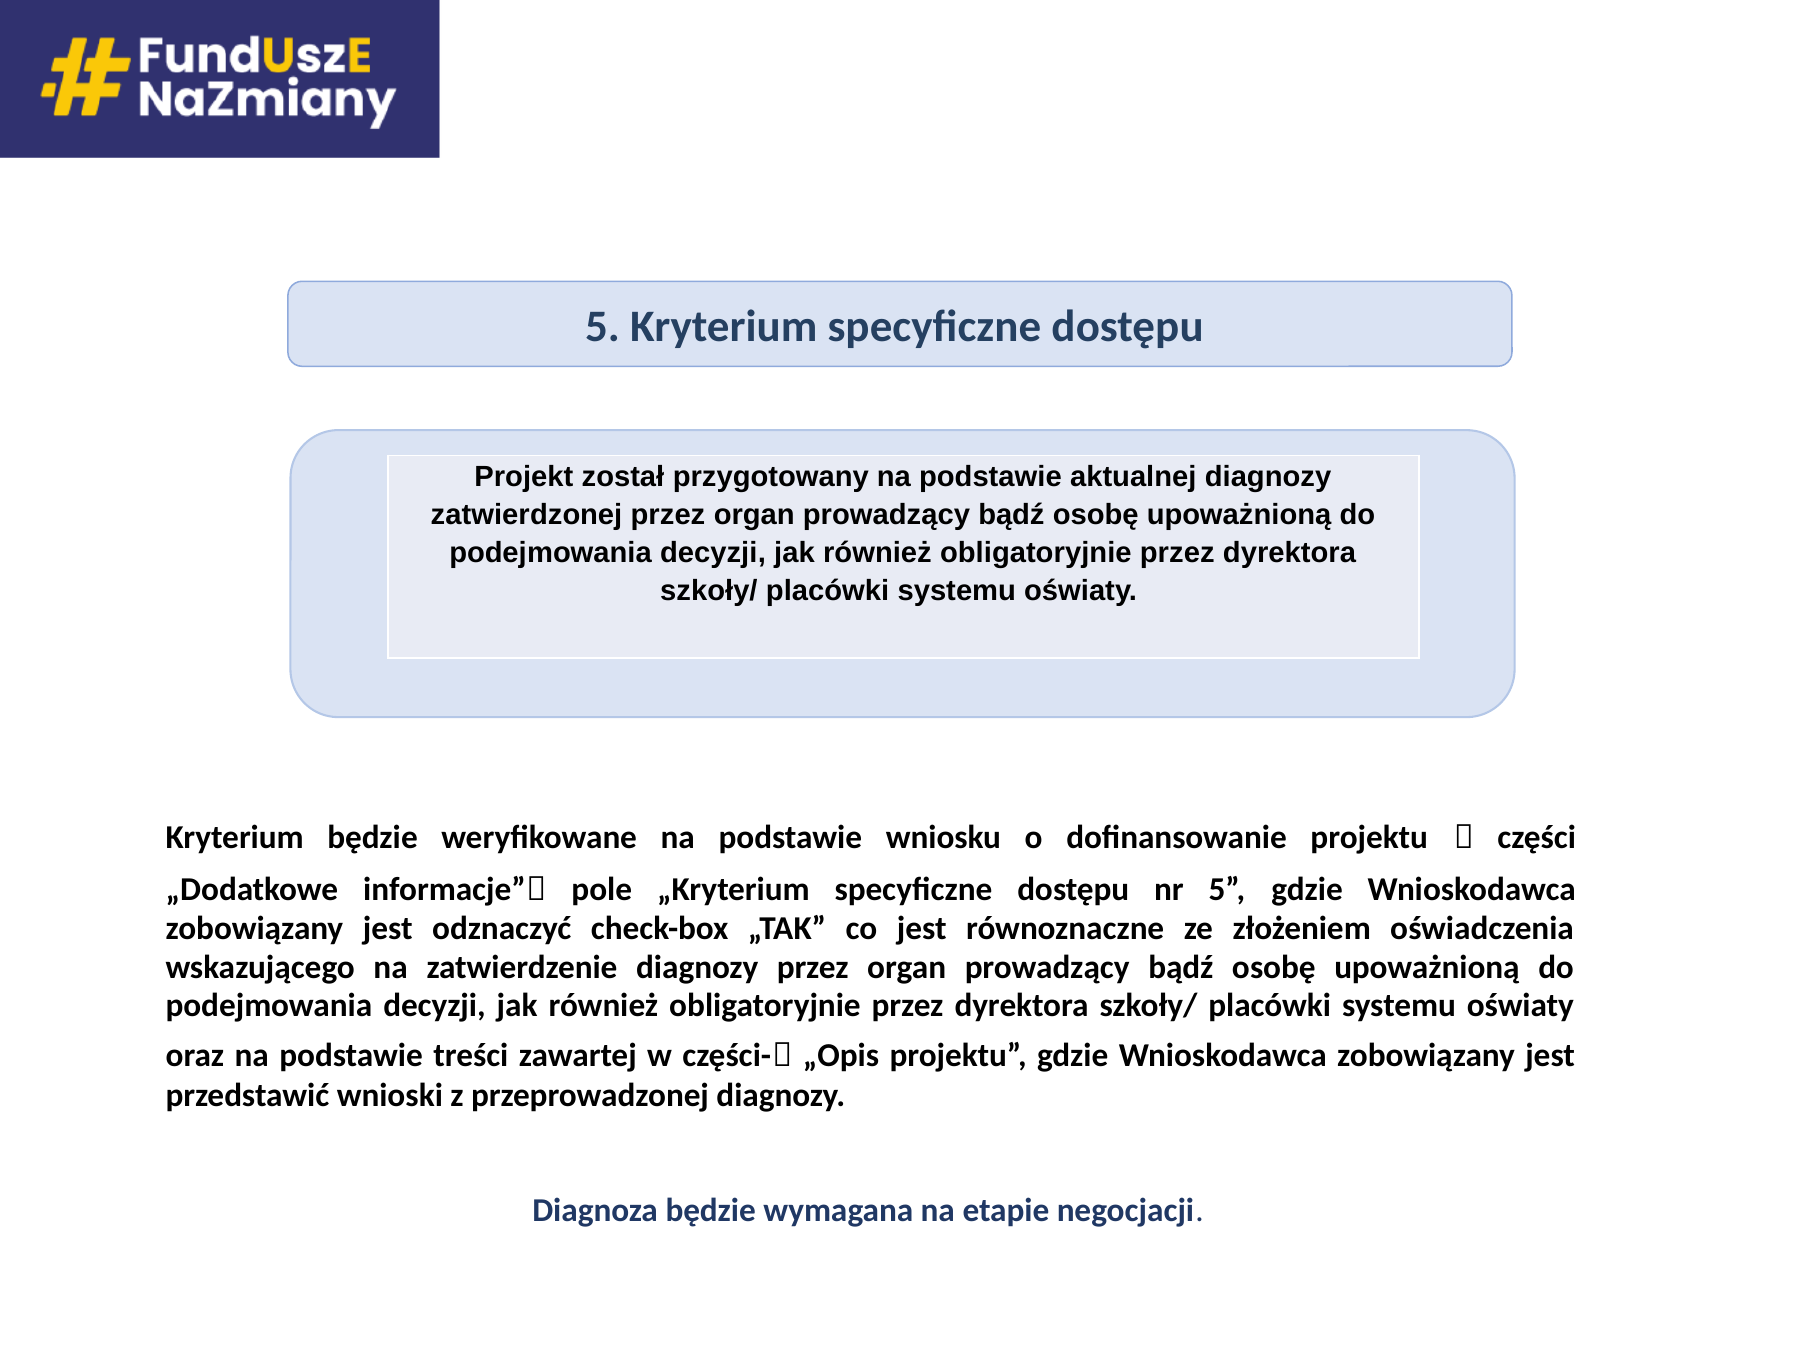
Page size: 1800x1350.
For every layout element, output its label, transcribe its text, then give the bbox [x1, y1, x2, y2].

text_box Diagnoza będzie wymagana na etapie negocjacji. [517, 1180, 1390, 1270]
table_header Kryterium będzie weryfikowane na podstawie wniosku o dofinansowanie projektu  części „Dodatkowe informacje” pole „Kryterium specyficzne dostępu nr 5”, gdzie Wnioskodawca zobowiązany jest odznaczyć check-box „TAK” co jest równoznaczne ze złożeniem oświadczenia wskazującego na zatwierdzenie diagnozy przez organ prowadzący bądź osobę upoważnioną do podejmowania decyzji, jak również obligatoryjnie przez dyrektora szkoły/ placówki systemu oświaty oraz na podstawie treści zawartej w części- „Opis projektu”, gdzie Wnioskodawca zobowiązany jest przedstawić wnioski z przeprowadzonej diagnozy. [155, 807, 1586, 1114]
text_box [289, 429, 1516, 719]
table_header Projekt został przygotowany na podstawie aktualnej diagnozy zatwierdzonej przez organ prowadzący bądź osobę upoważnioną do podejmowania decyzji, jak również obligatoryjnie przez dyrektora szkoły/ placówki systemu oświaty. [389, 456, 1418, 657]
text_box 5. Kryterium specyficzne dostępu [286, 280, 1514, 368]
picture [0, 0, 443, 158]
